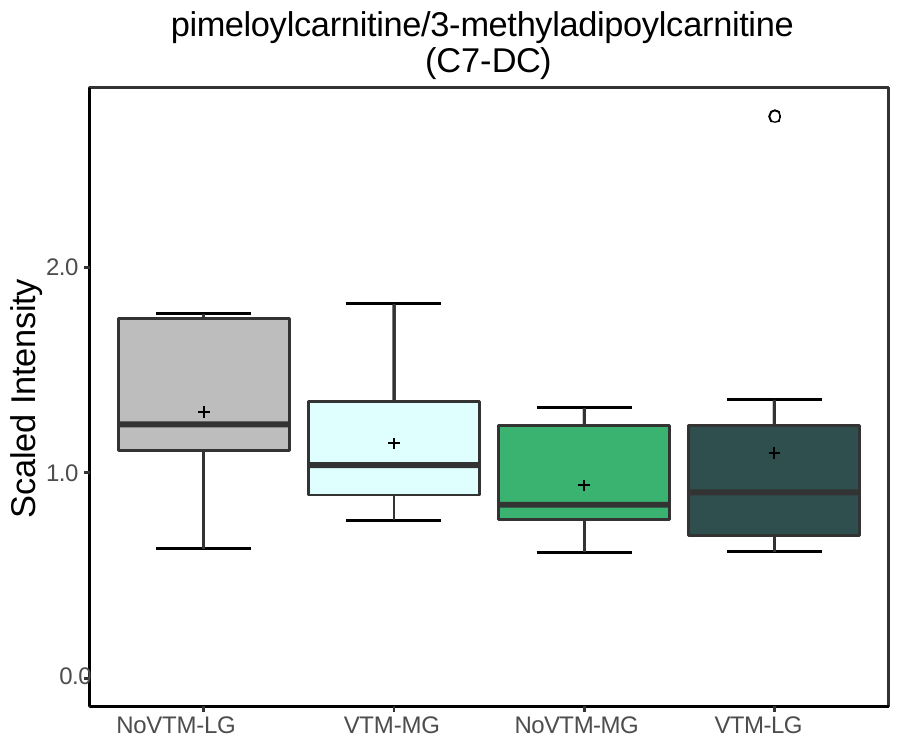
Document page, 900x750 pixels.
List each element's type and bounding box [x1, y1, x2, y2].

text_box [1, 249, 82, 521]
title [168, 0, 810, 86]
slide_number [114, 713, 252, 750]
footer [57, 661, 95, 750]
text_box [83, 86, 891, 738]
